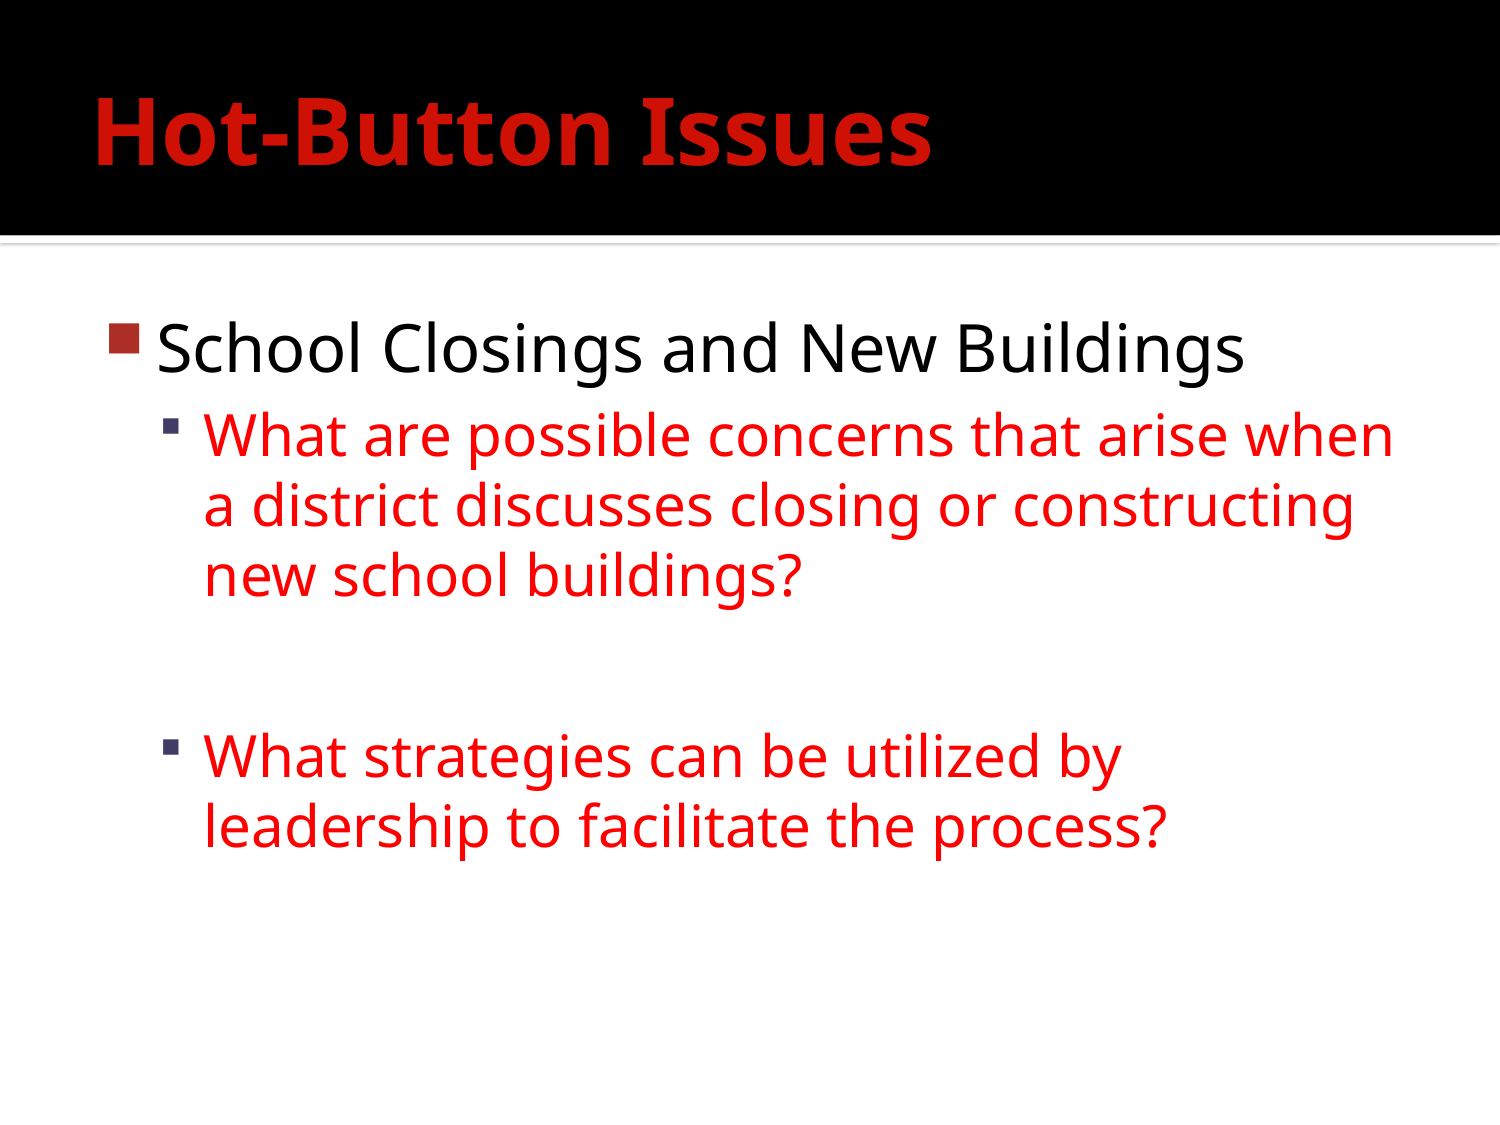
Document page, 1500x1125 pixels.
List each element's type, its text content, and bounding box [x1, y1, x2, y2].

title Hot-Button Issues [75, 25, 1425, 231]
list School Closings and New Buildings What are possible concerns that arise when a district discusses closing or constructing new school buildings? What strategies can be utilized by leadership to facilitate the process? [75, 291, 1425, 1050]
